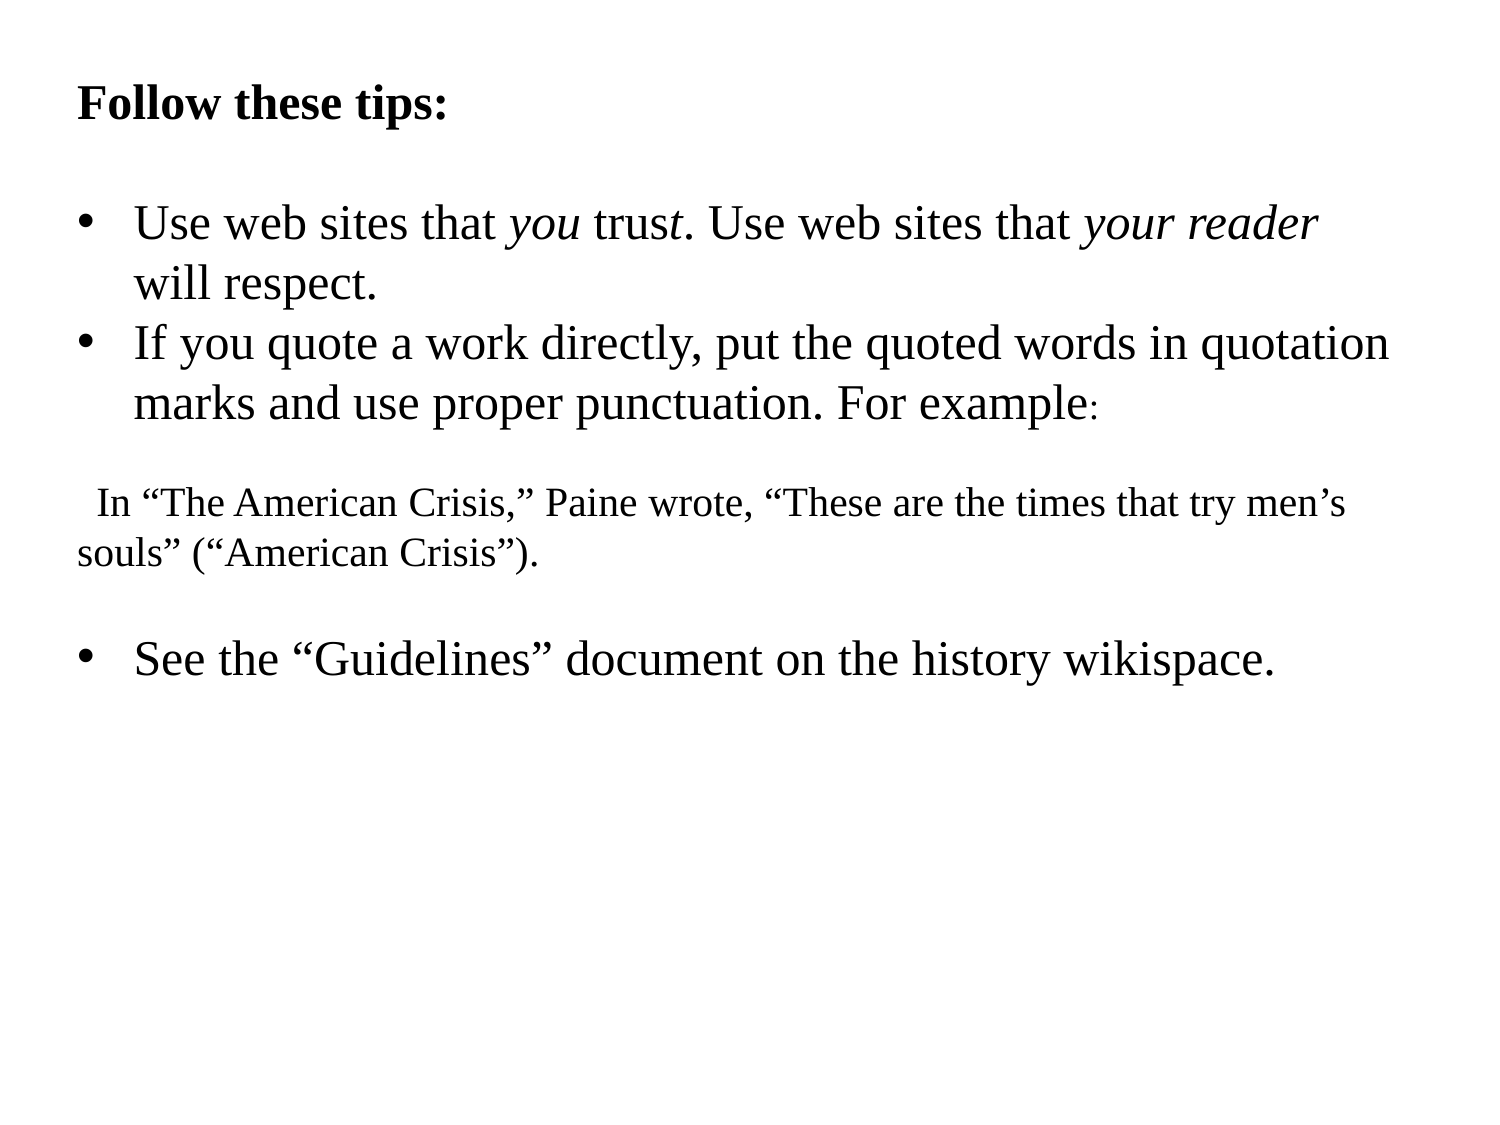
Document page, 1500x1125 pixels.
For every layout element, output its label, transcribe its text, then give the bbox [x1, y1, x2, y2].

text_box Follow these tips: Use web sites that you trust. Use web sites that your reader will respect. If you quote a work directly, put the quoted words in quotation marks and use proper punctuation. For example: In “The American Crisis,” Paine wrote, “These are the times that try men’s souls” (“American Crisis”). See the “Guidelines” document on the history wikispace. [62, 62, 1413, 1068]
